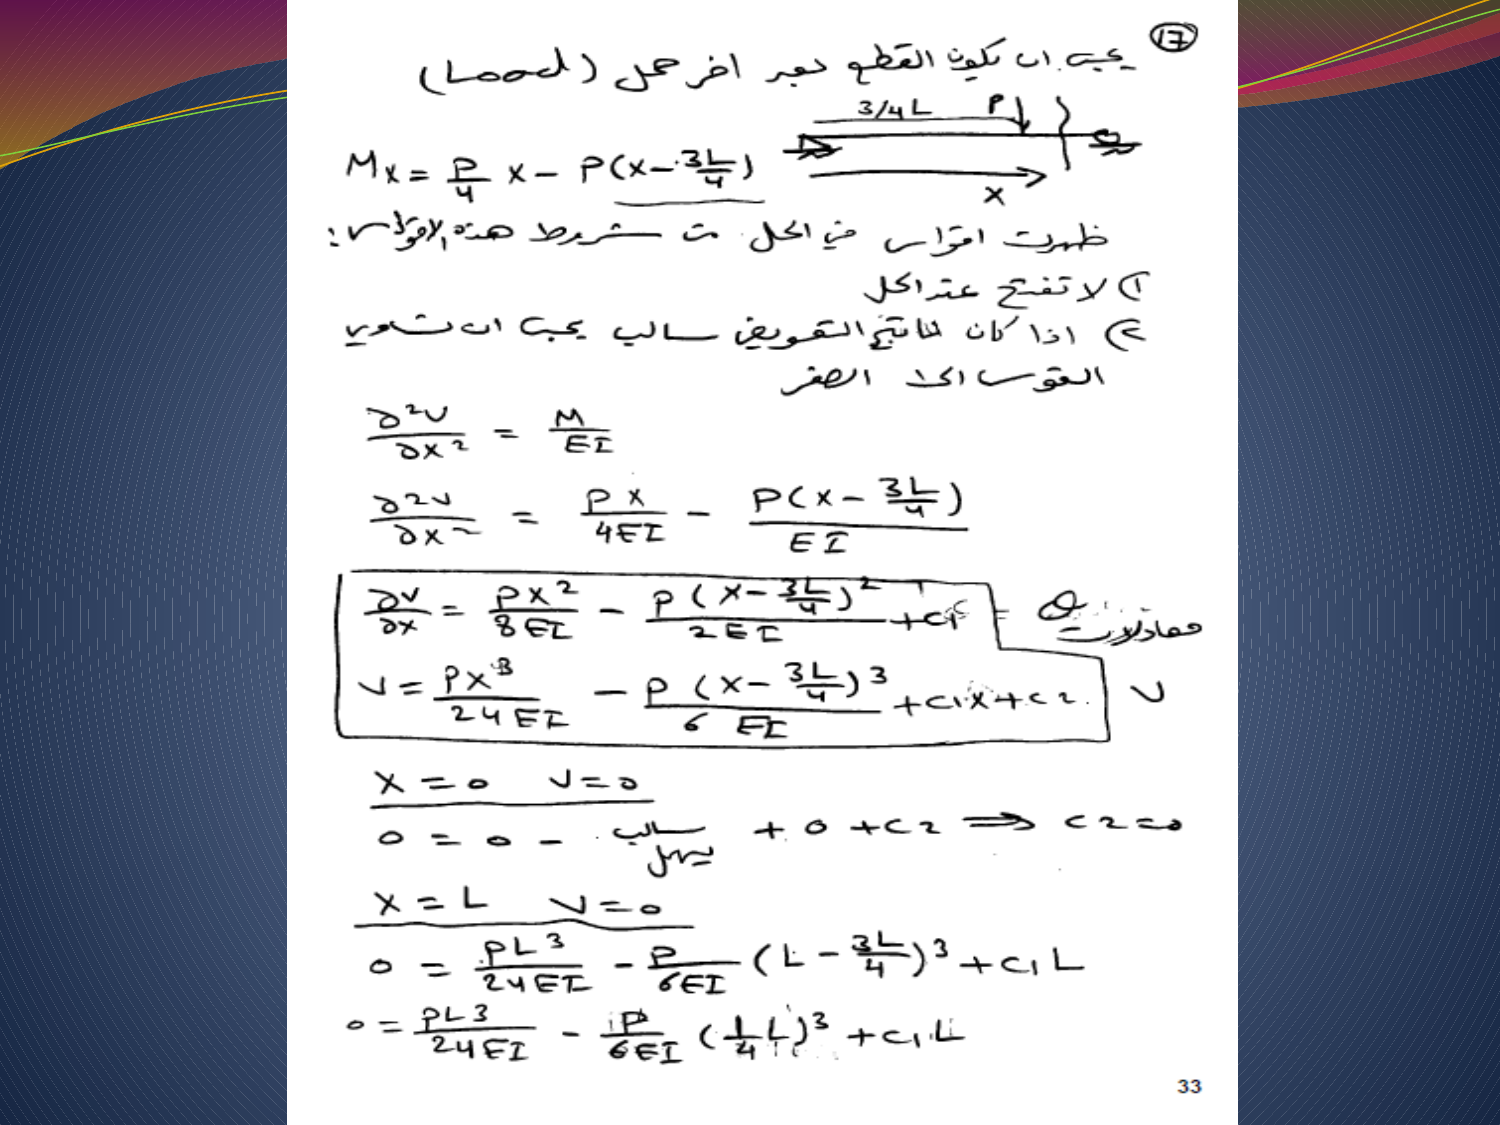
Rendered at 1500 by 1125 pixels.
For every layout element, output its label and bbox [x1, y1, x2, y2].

picture [287, 0, 1238, 1125]
